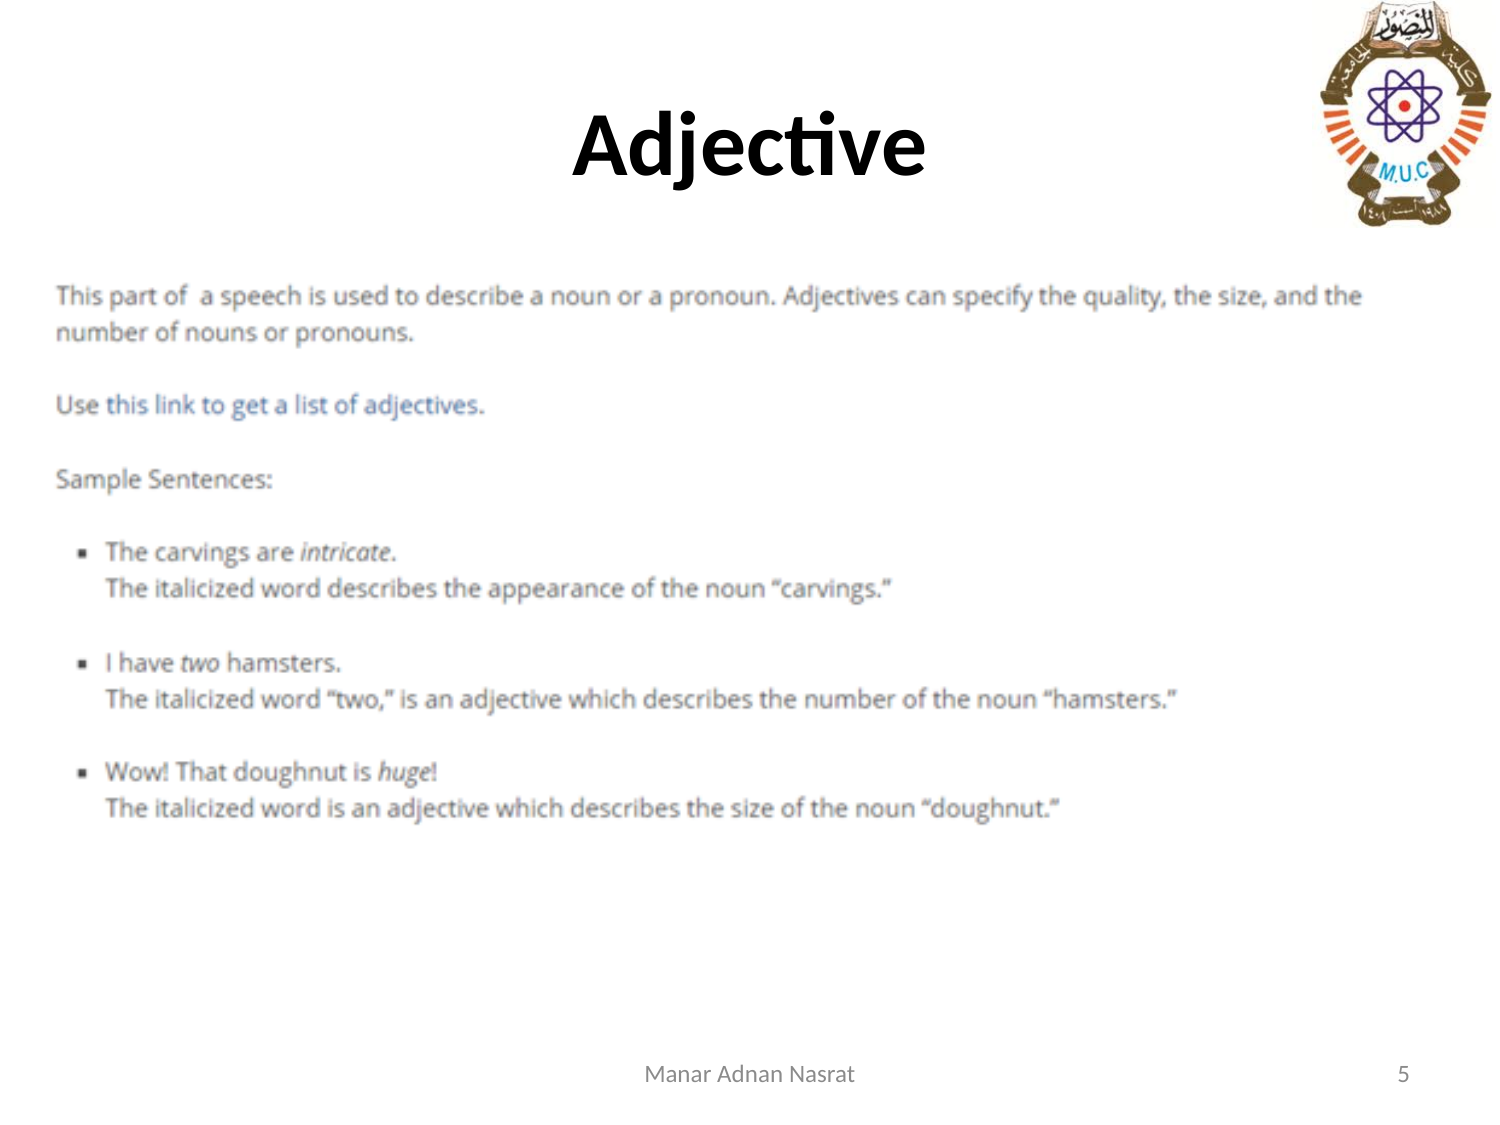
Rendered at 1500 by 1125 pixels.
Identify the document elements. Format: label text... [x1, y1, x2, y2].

picture [1312, 0, 1496, 228]
footer Manar Adnan Nasrat [512, 1042, 988, 1103]
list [24, 262, 1468, 864]
slide_number 5 [1074, 1042, 1425, 1103]
title Adjective [75, 45, 1309, 233]
